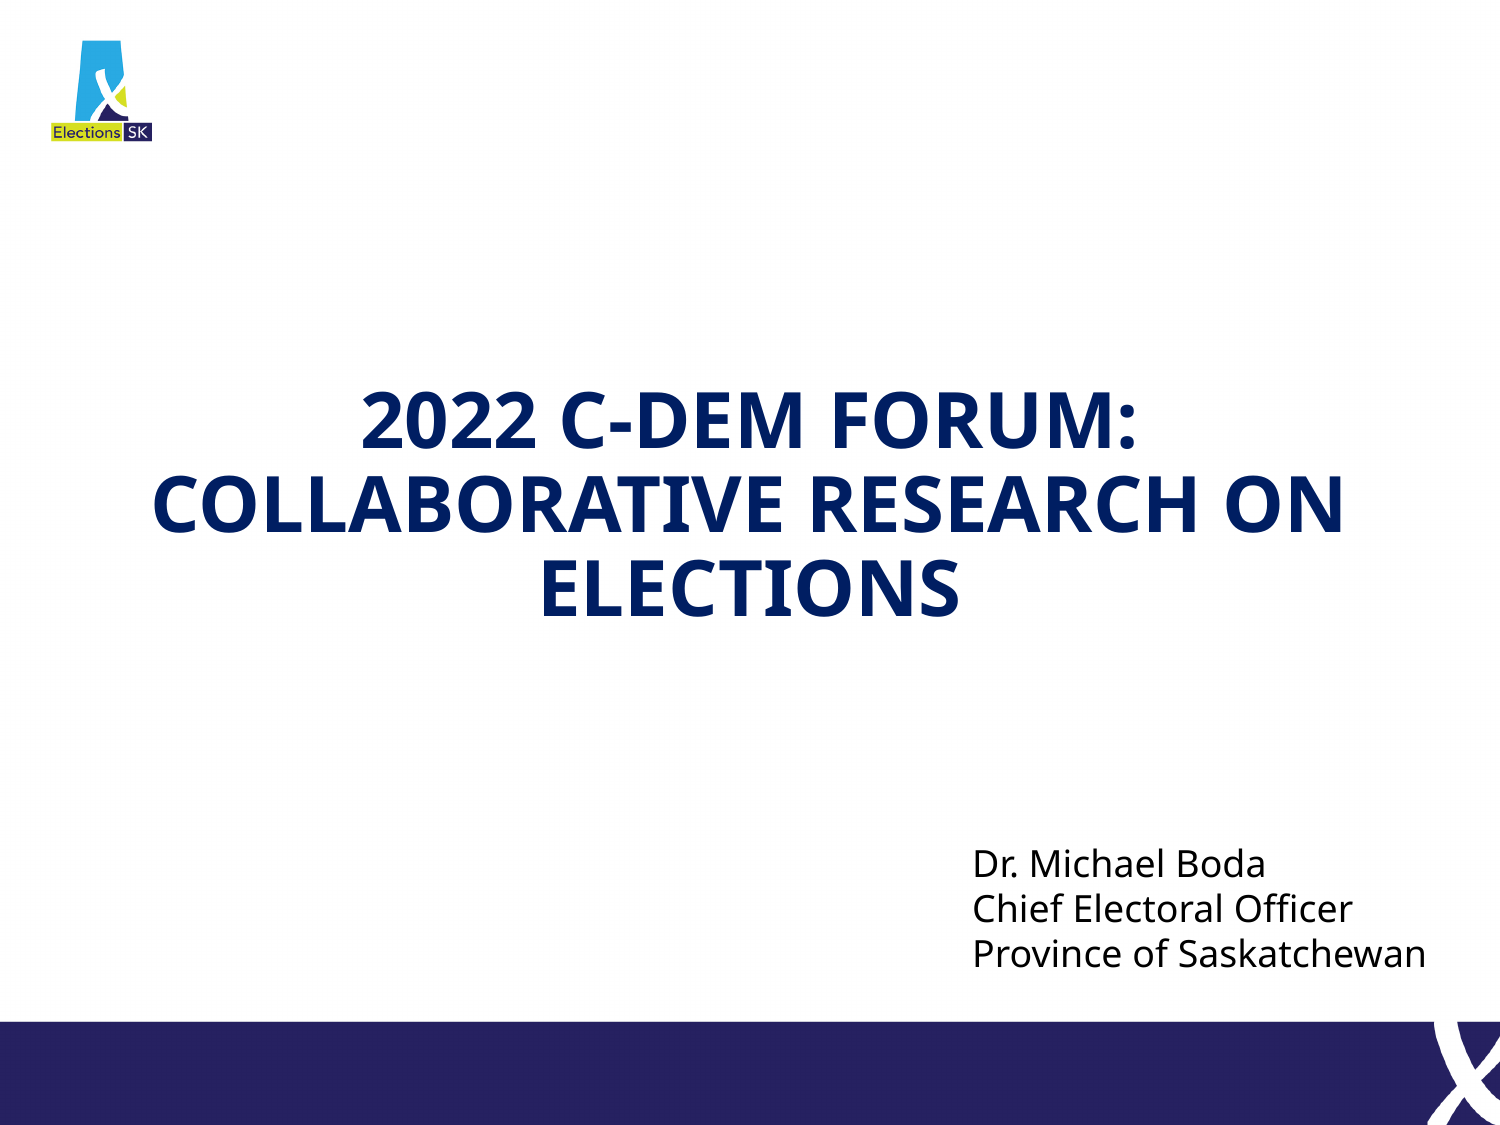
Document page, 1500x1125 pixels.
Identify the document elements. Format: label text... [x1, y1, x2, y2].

title 2022 C-DEM FORUM: COLLABORATIVE RESEARCH ON ELECTIONS [48, 373, 1452, 642]
text_box [482, 507, 1018, 589]
picture [0, 0, 1500, 1125]
text_box Dr. Michael Boda Chief Electoral Officer Province of Saskatchewan [957, 832, 1452, 982]
